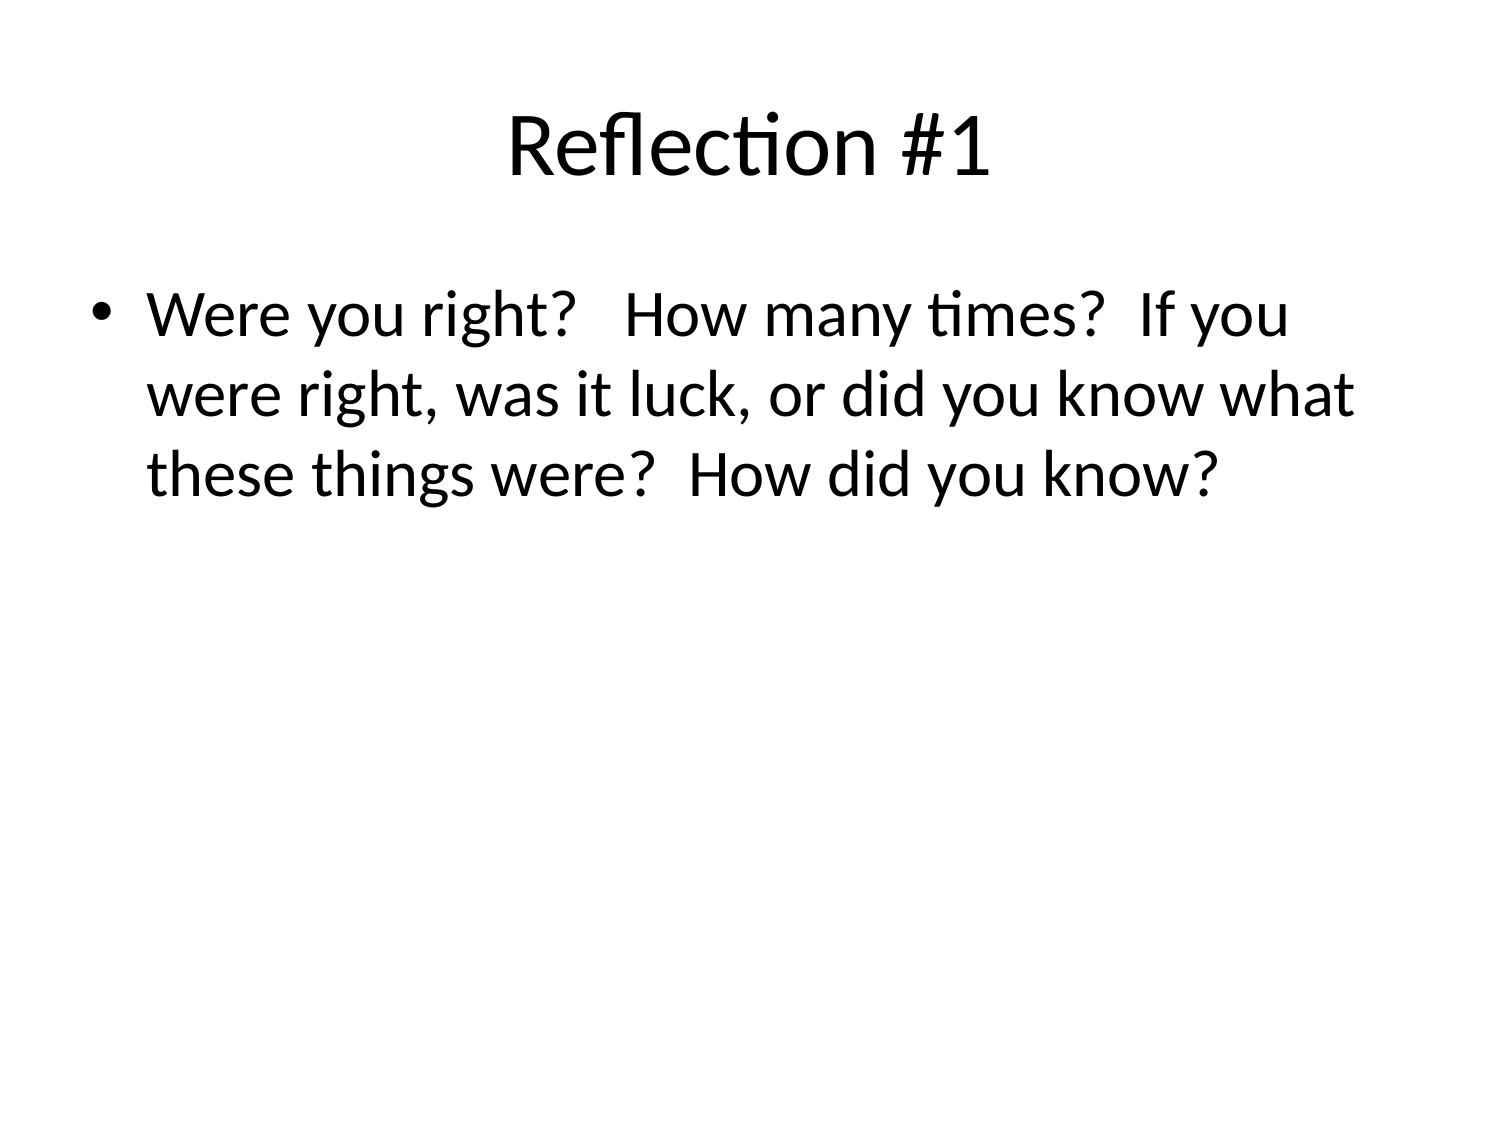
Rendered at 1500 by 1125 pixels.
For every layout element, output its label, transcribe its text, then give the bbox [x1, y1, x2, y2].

title Reflection #1 [75, 45, 1425, 233]
list Were you right? How many times? If you were right, was it luck, or did you know what these things were? How did you know? [75, 262, 1425, 1005]
